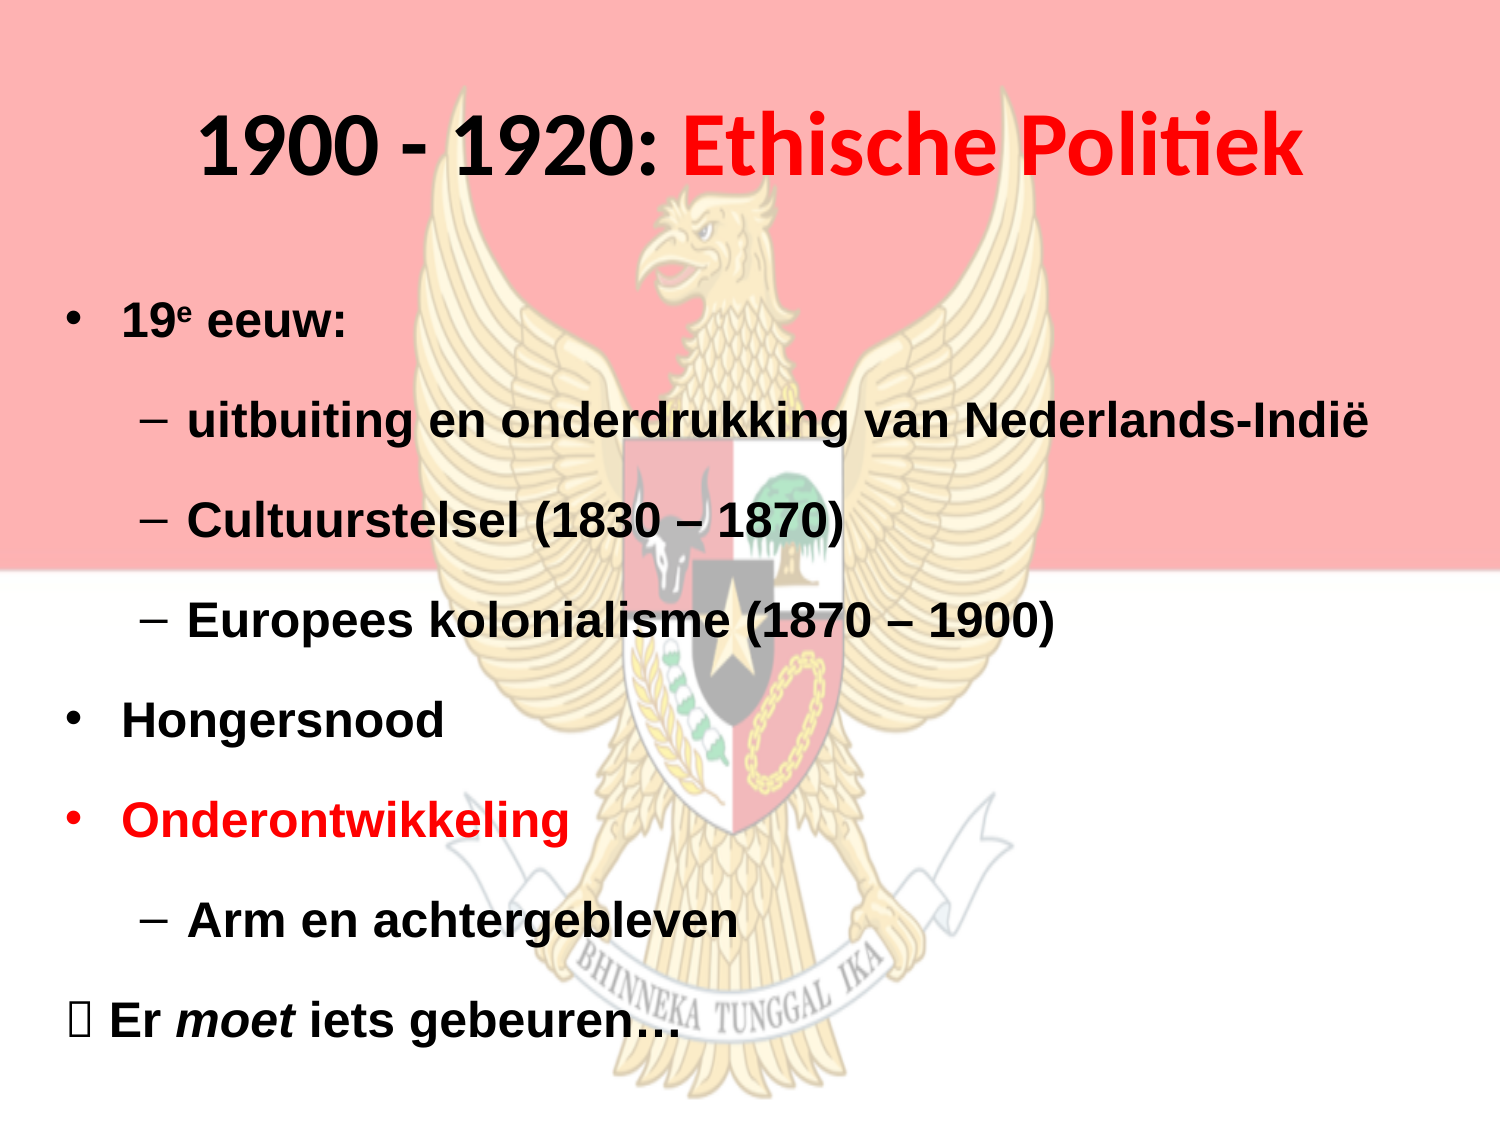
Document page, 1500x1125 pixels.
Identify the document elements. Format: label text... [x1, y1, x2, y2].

title 1900 - 1920: Ethische Politiek [75, 45, 1425, 233]
text_box 19e eeuw: uitbuiting en onderdrukking van Nederlands-Indië Cultuurstelsel (1830 – 1870) Europees kolonialisme (1870 – 1900) Hongersnood Onderontwikkeling Arm en achtergebleven  Er moet iets gebeuren… [49, 249, 1463, 1083]
